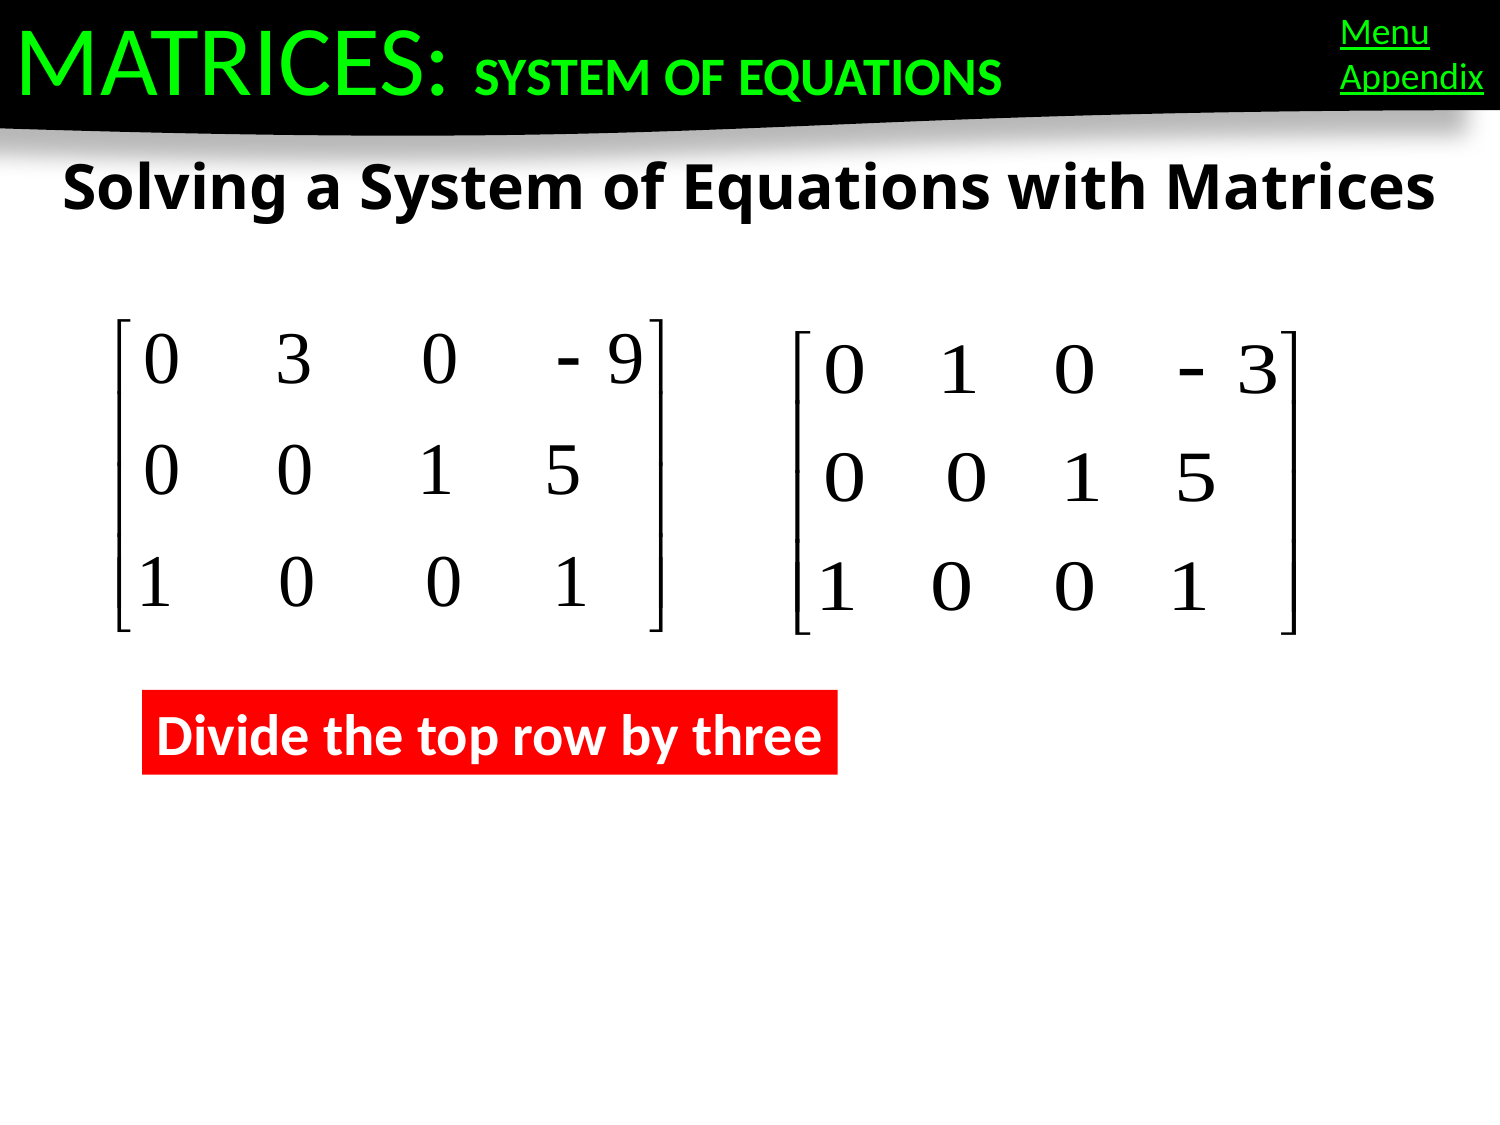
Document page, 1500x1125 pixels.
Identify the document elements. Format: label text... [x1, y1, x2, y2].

text_box Menu Appendix [1324, 0, 1499, 105]
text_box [99, 302, 690, 650]
text_box Divide the top row by three [142, 689, 838, 775]
text_box Solving a System of Equations with Matrices [0, 139, 1500, 230]
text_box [774, 314, 1329, 653]
text_box MATRICES: SYSTEM OF EQUATIONS [0, 0, 1500, 138]
